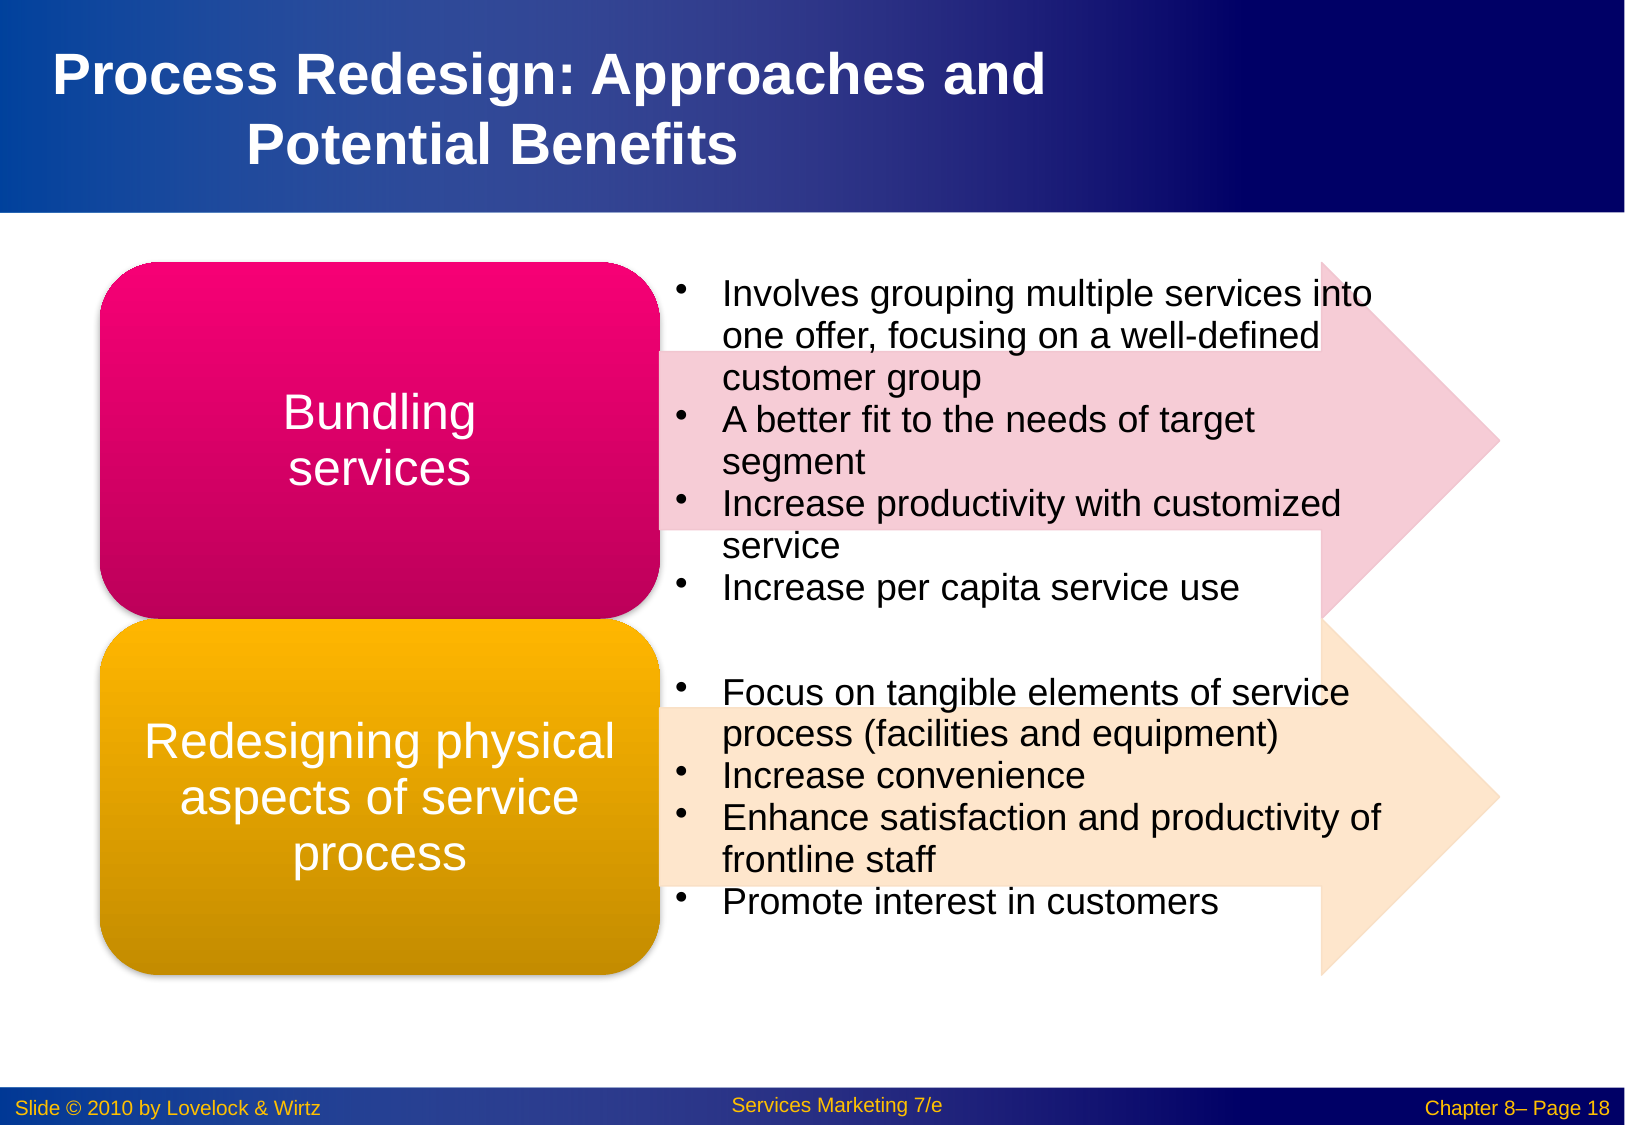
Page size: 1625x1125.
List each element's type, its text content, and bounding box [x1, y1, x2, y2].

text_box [99, 262, 1500, 976]
title Process Redesign: Approaches and Potential Benefits [36, 37, 1088, 176]
